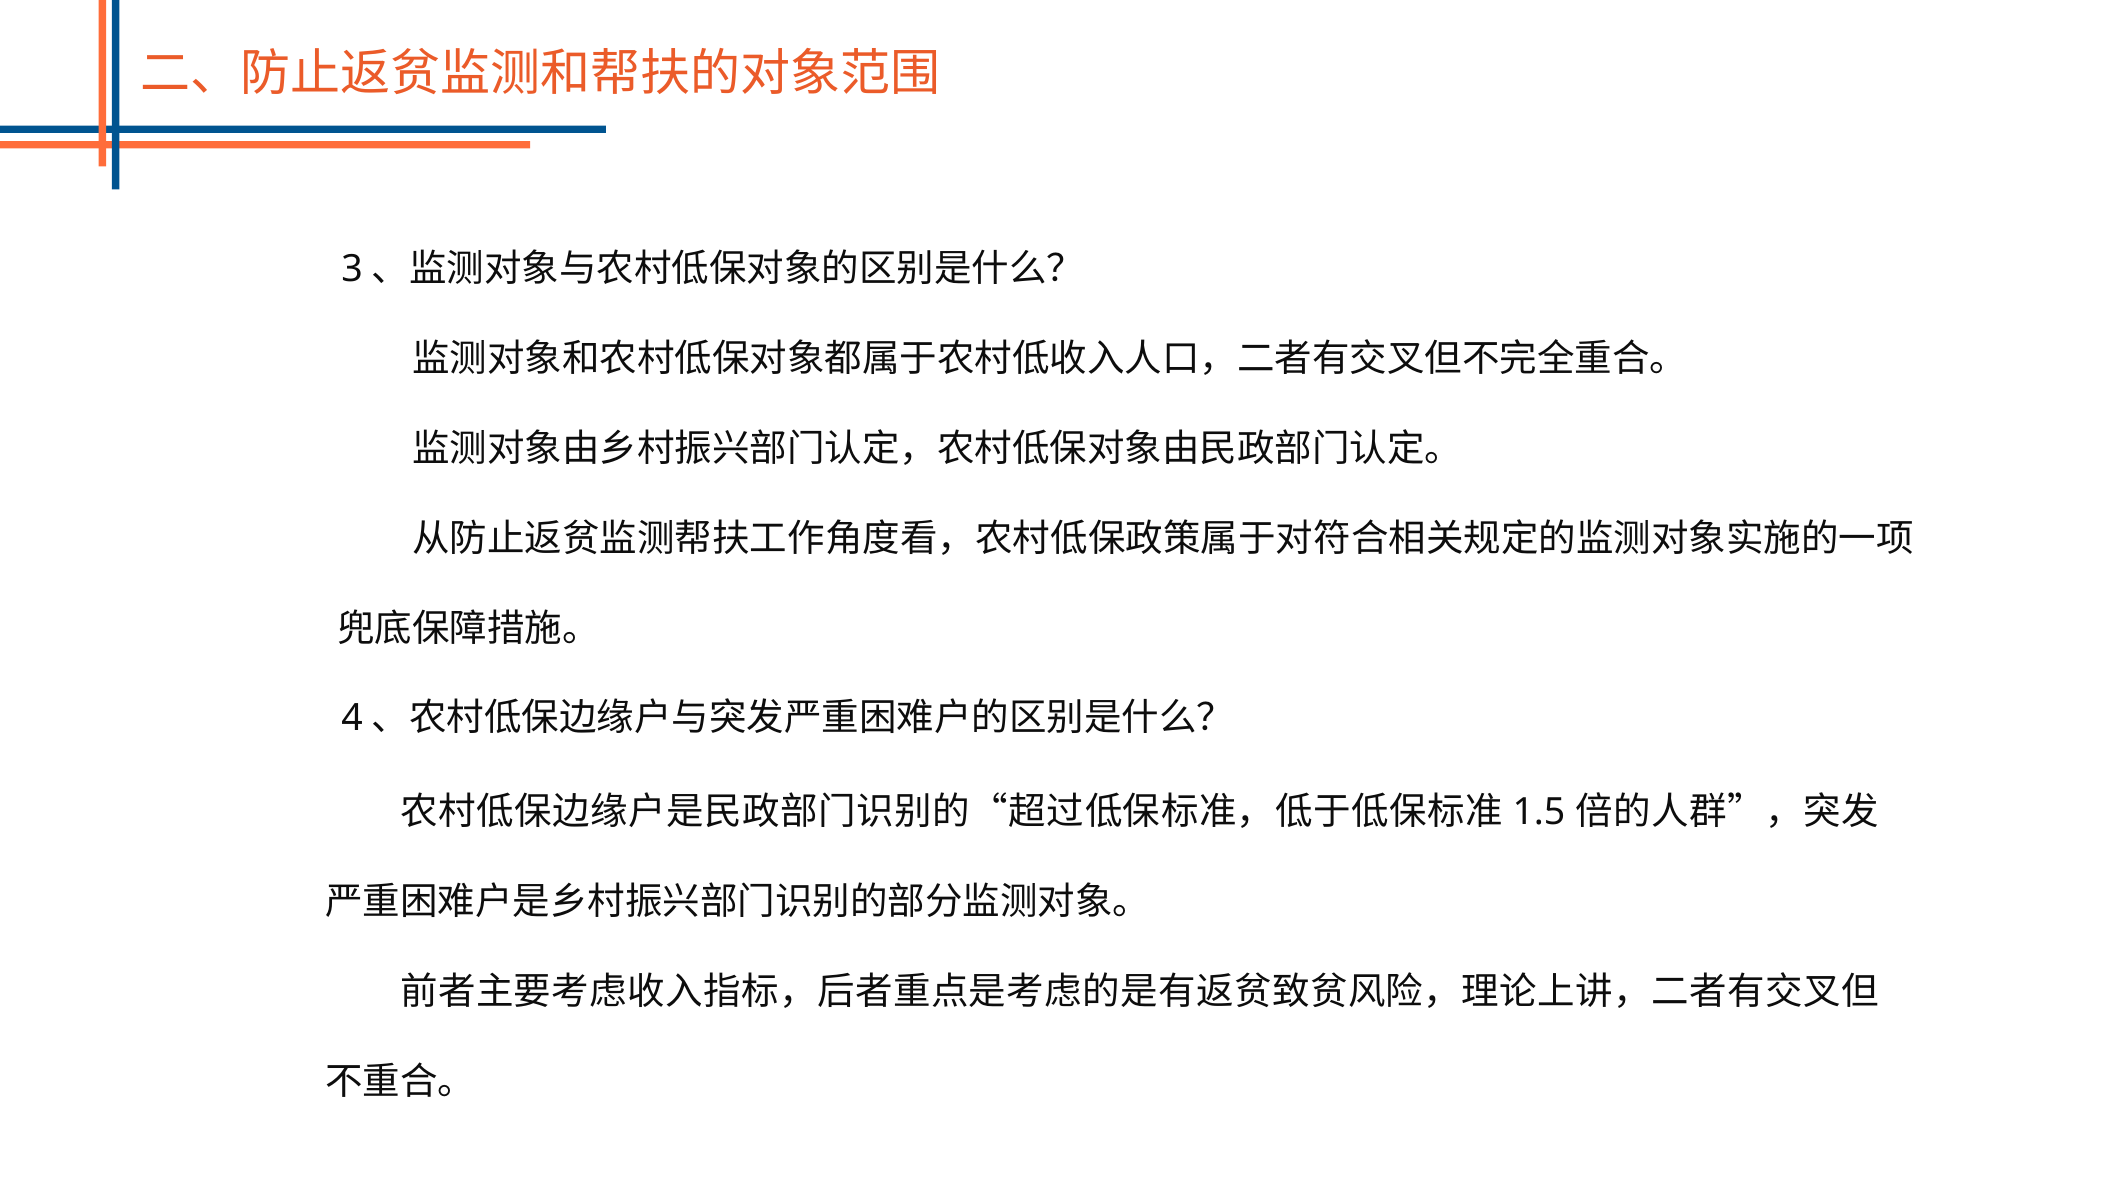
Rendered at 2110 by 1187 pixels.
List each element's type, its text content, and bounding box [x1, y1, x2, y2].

text_box 监测对象和农村低保对象都属于农村低收入人口，二者有交叉但不完全重合。 监测对象由乡村振兴部门认定，农村低保对象由民政部门认定。 从防止返贫监测帮扶工作角度看，农村低保政策属于对符合相关规定的监测对象实施的一项兜底保障措施。 [322, 281, 1929, 657]
text_box 农村低保边缘户是民政部门识别的“超过低保标准，低于低保标准1.5倍的人群”，突发严重困难户是乡村振兴部门识别的部分监测对象。 前者主要考虑收入指标，后者重点是考虑的是有返贫致贫风险，理论上讲，二者有交叉但不重合。 [310, 734, 1894, 1109]
text_box 4、农村低保边缘户与突发严重困难户的区别是什么？ [251, 640, 1835, 746]
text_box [0, 0, 1457, 190]
text_box 3、监测对象与农村低保对象的区别是什么？ [251, 191, 1858, 297]
